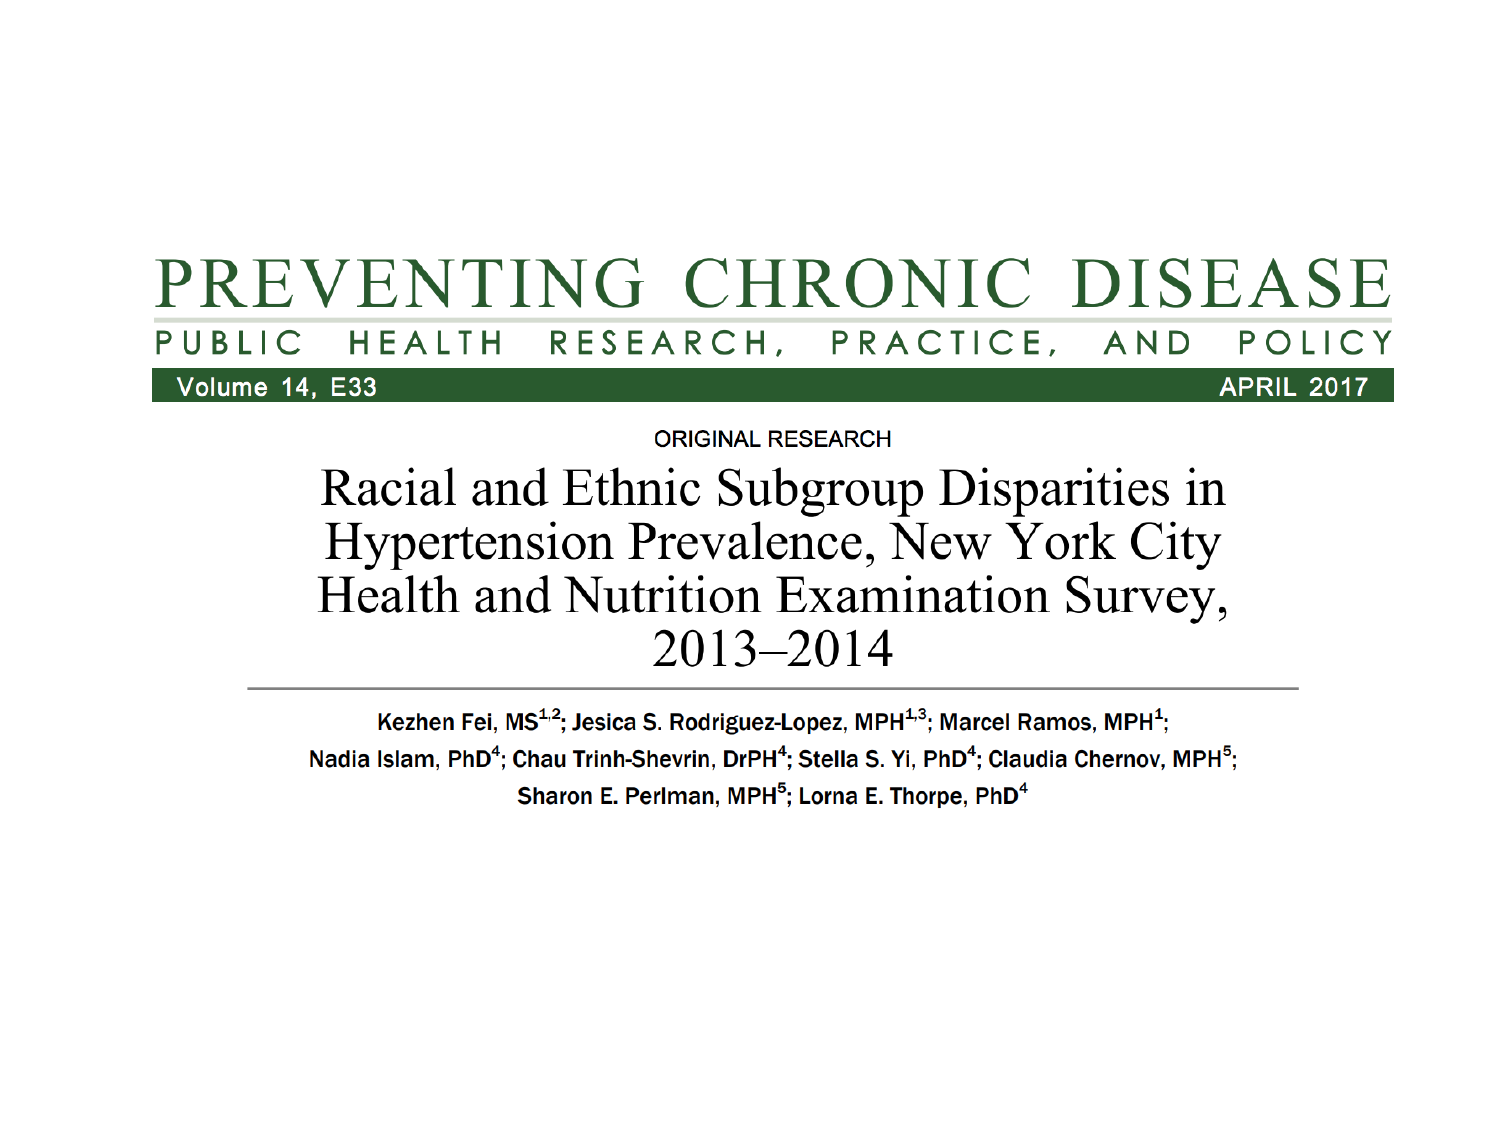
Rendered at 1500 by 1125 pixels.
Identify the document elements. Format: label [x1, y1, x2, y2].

picture [138, 233, 1415, 828]
